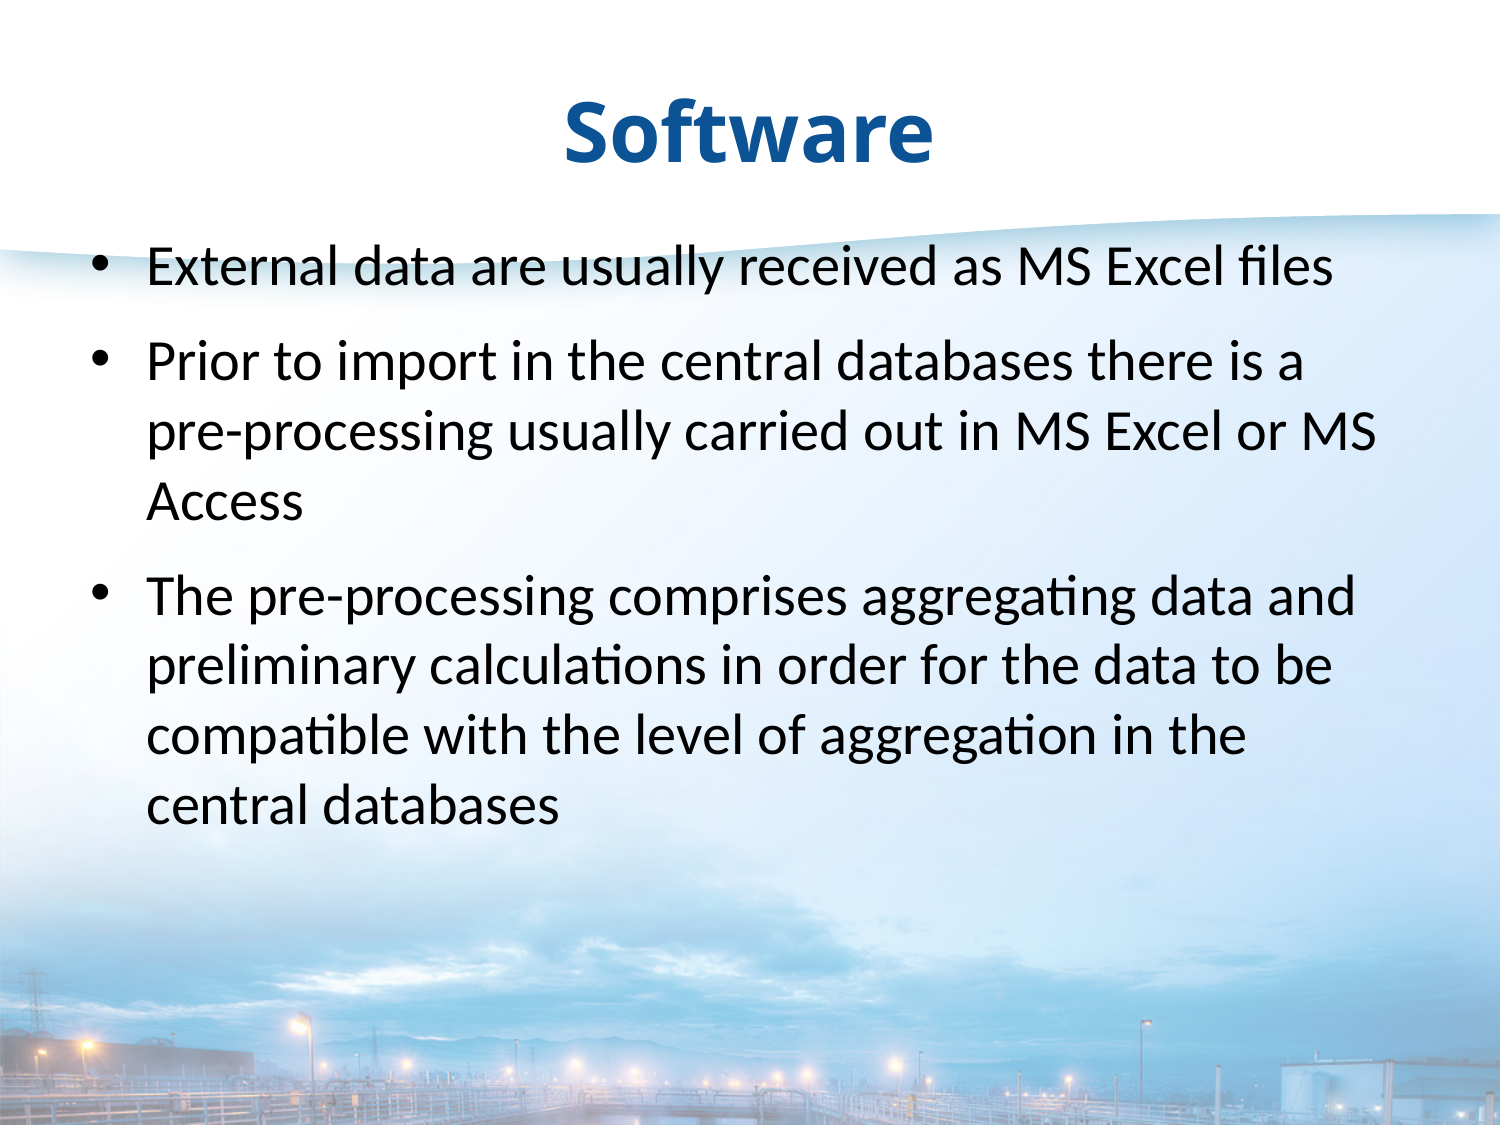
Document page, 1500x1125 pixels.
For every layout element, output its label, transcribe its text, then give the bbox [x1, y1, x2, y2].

title Software [75, 45, 1425, 219]
picture [0, 215, 1500, 1125]
list External data are usually received as MS Excel files Prior to import in the central databases there is a pre-processing usually carried out in MS Excel or MS Access The pre-processing comprises aggregating data and preliminary calculations in order for the data to be compatible with the level of aggregation in the central databases [75, 219, 1425, 1047]
